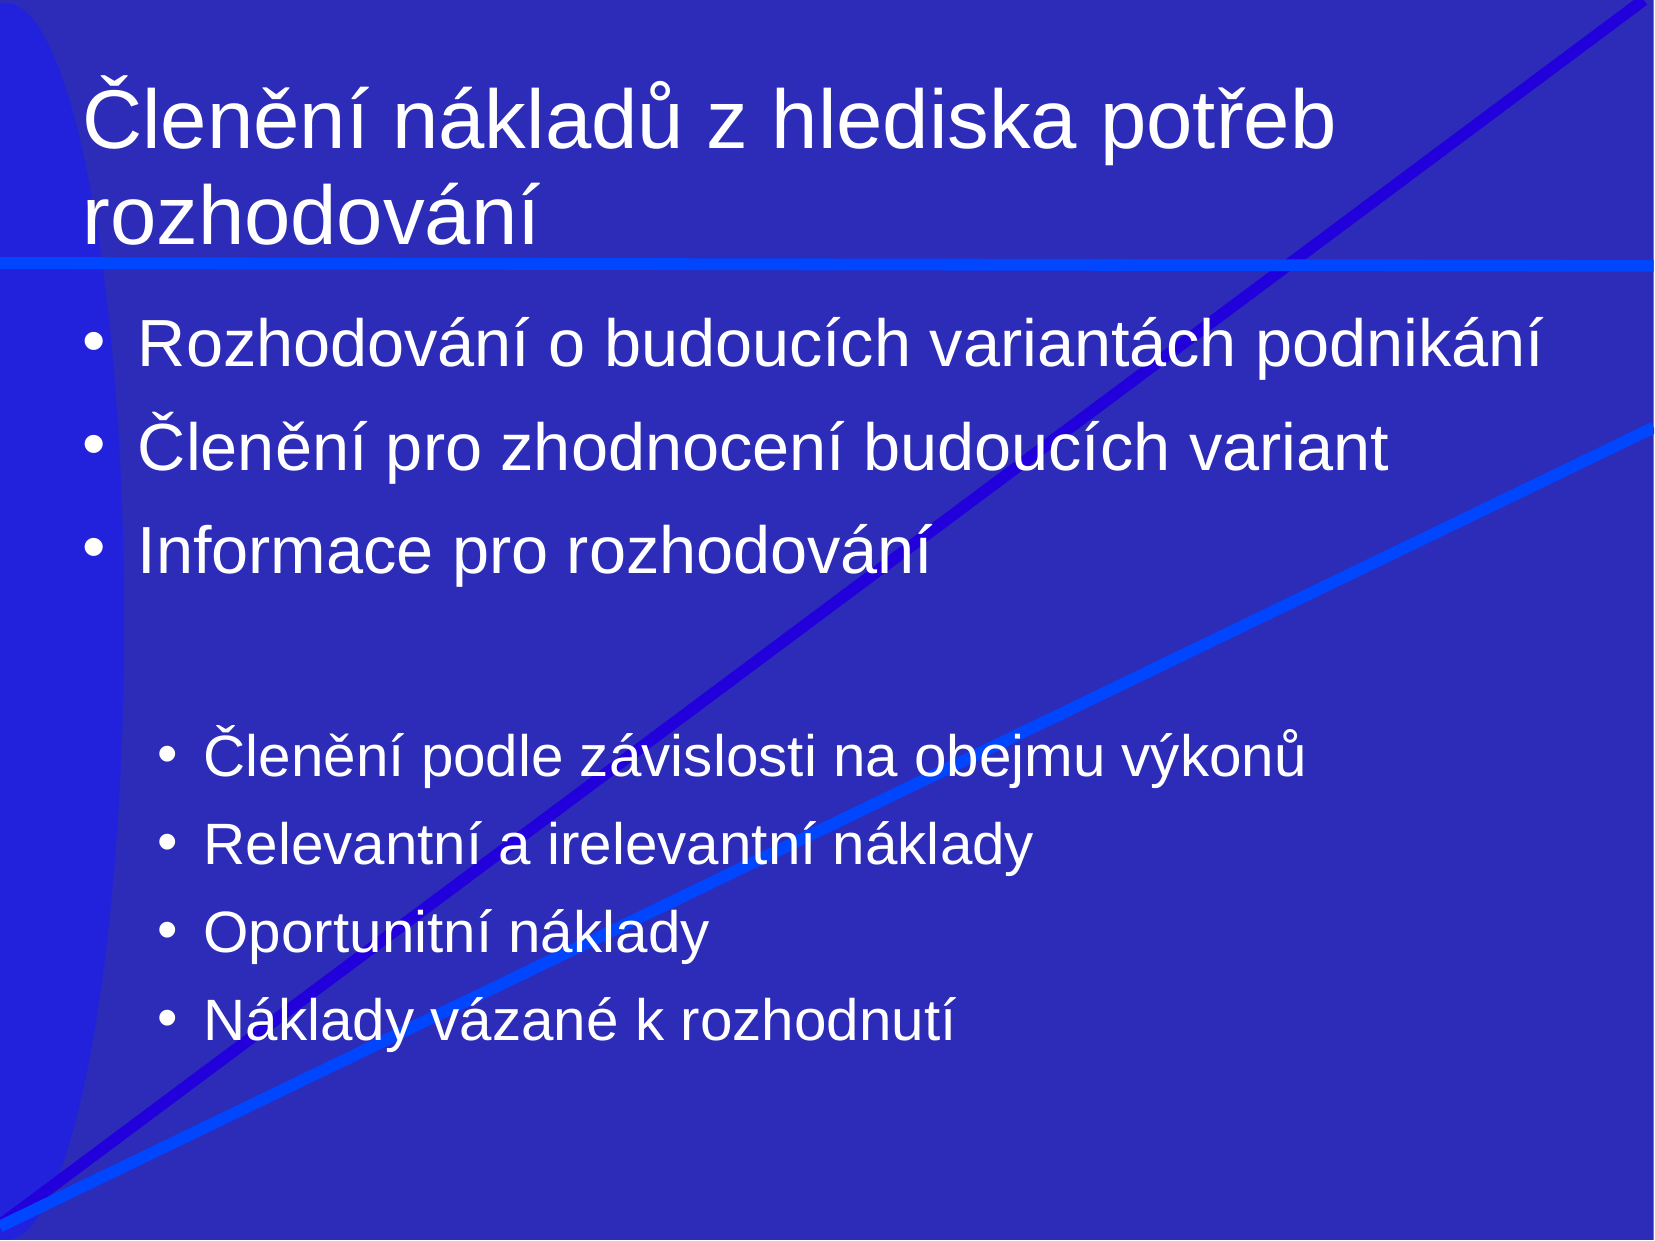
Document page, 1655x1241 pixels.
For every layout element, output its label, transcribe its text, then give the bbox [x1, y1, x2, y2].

text_box Rozhodování o budoucích variantách podnikání Členění pro zhodnocení budoucích variant Informace pro rozhodování Členění podle závislosti na obejmu výkonů Relevantní a irelevantní náklady Oportunitní náklady Náklady vázané k rozhodnutí [80, 299, 1547, 1053]
title Členění nákladů z hlediska potřeb rozhodování [80, 69, 1574, 277]
